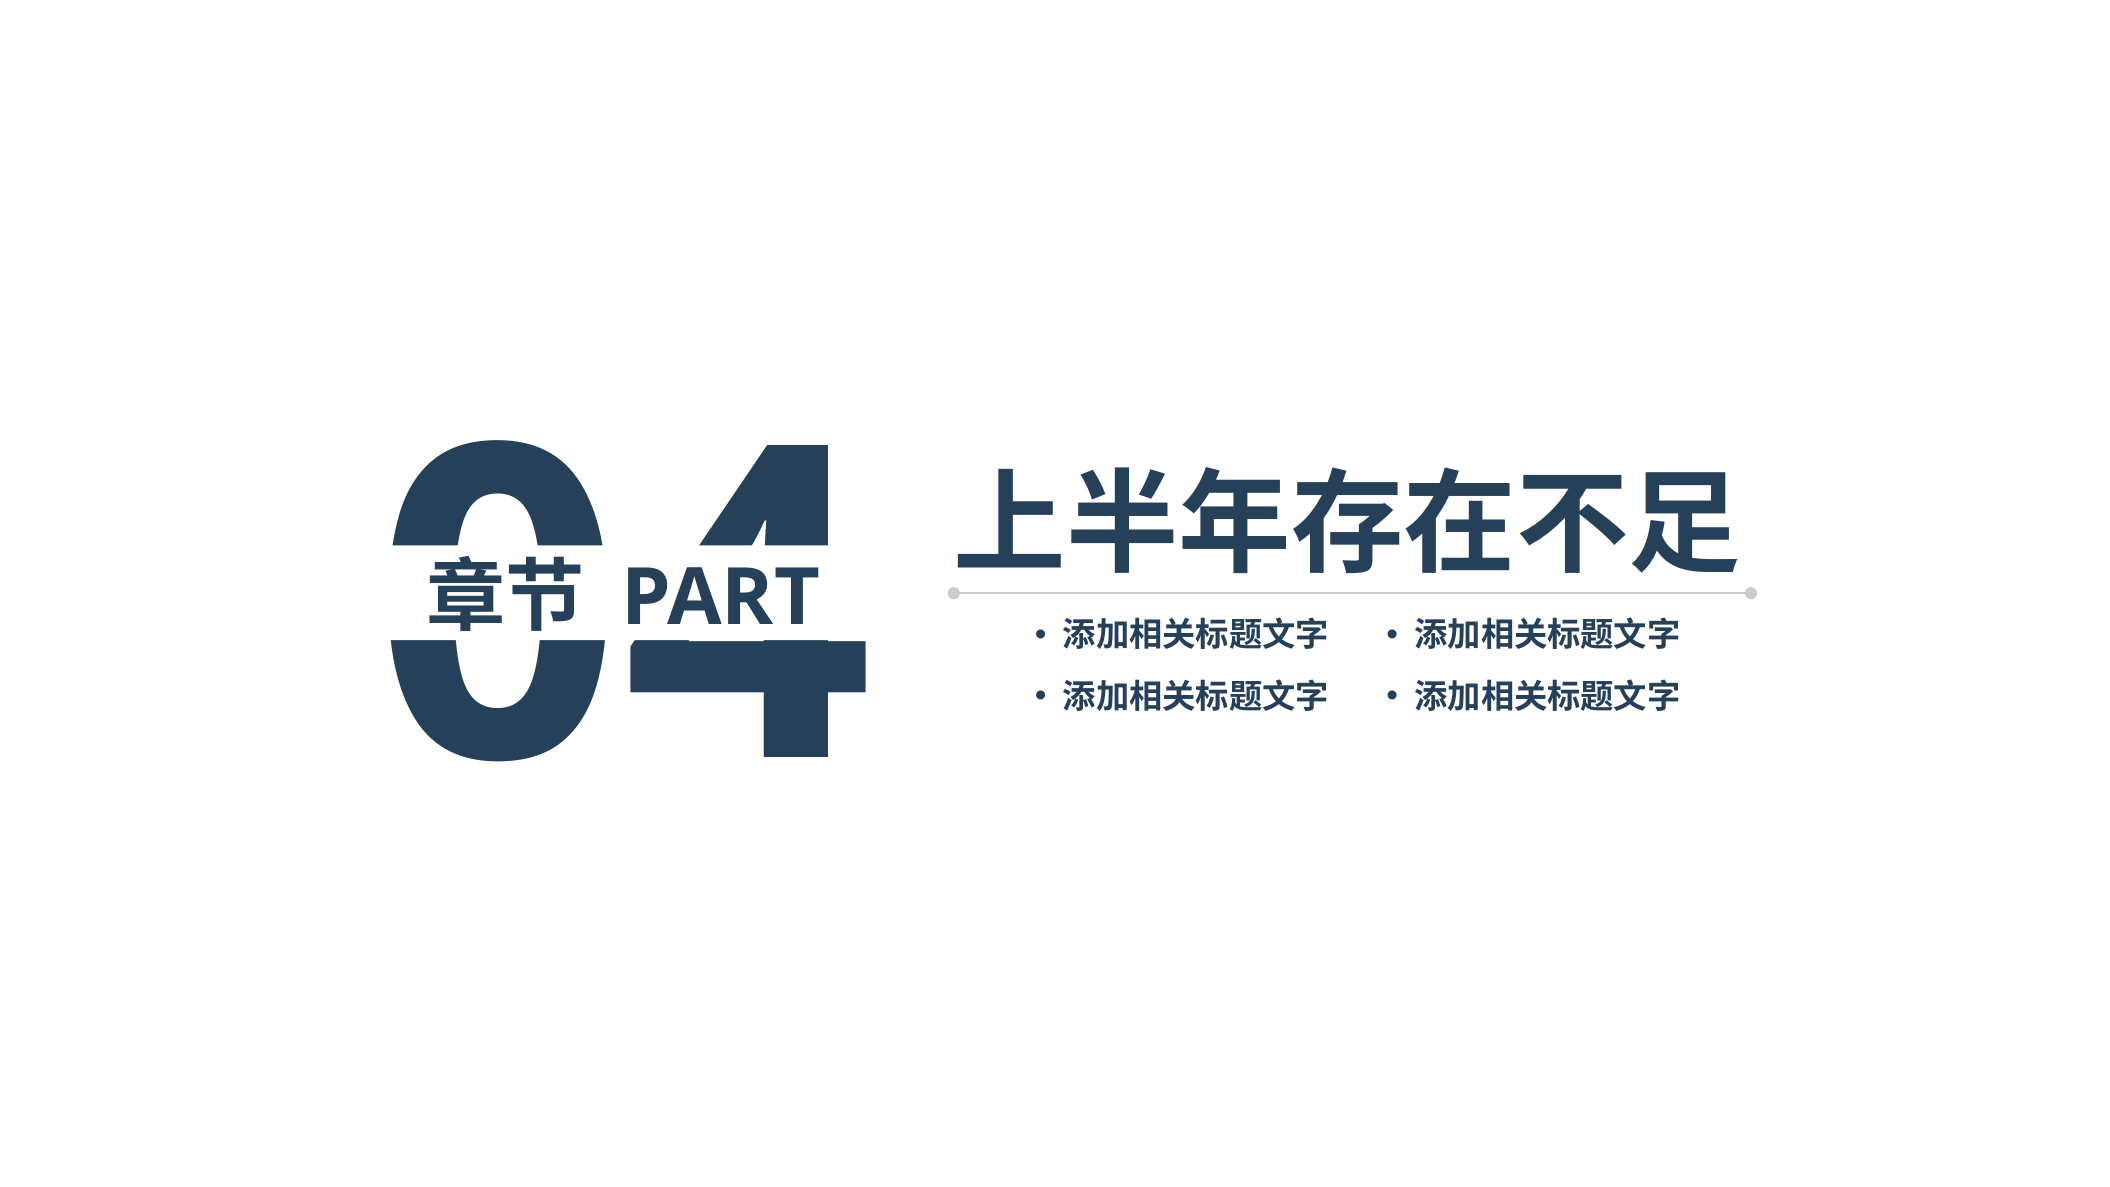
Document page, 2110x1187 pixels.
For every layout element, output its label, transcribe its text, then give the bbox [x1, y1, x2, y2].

text_box 添加相关标题文字 [1019, 667, 1344, 723]
text_box 添加相关标题文字 [1019, 606, 1344, 661]
text_box 添加相关标题文字 [1371, 606, 1696, 661]
text_box 上半年存在不足 [988, 450, 1751, 586]
text_box 04 [259, 320, 988, 846]
text_box 添加相关标题文字 [1371, 667, 1696, 723]
text_box 章节 PART [338, 545, 908, 641]
